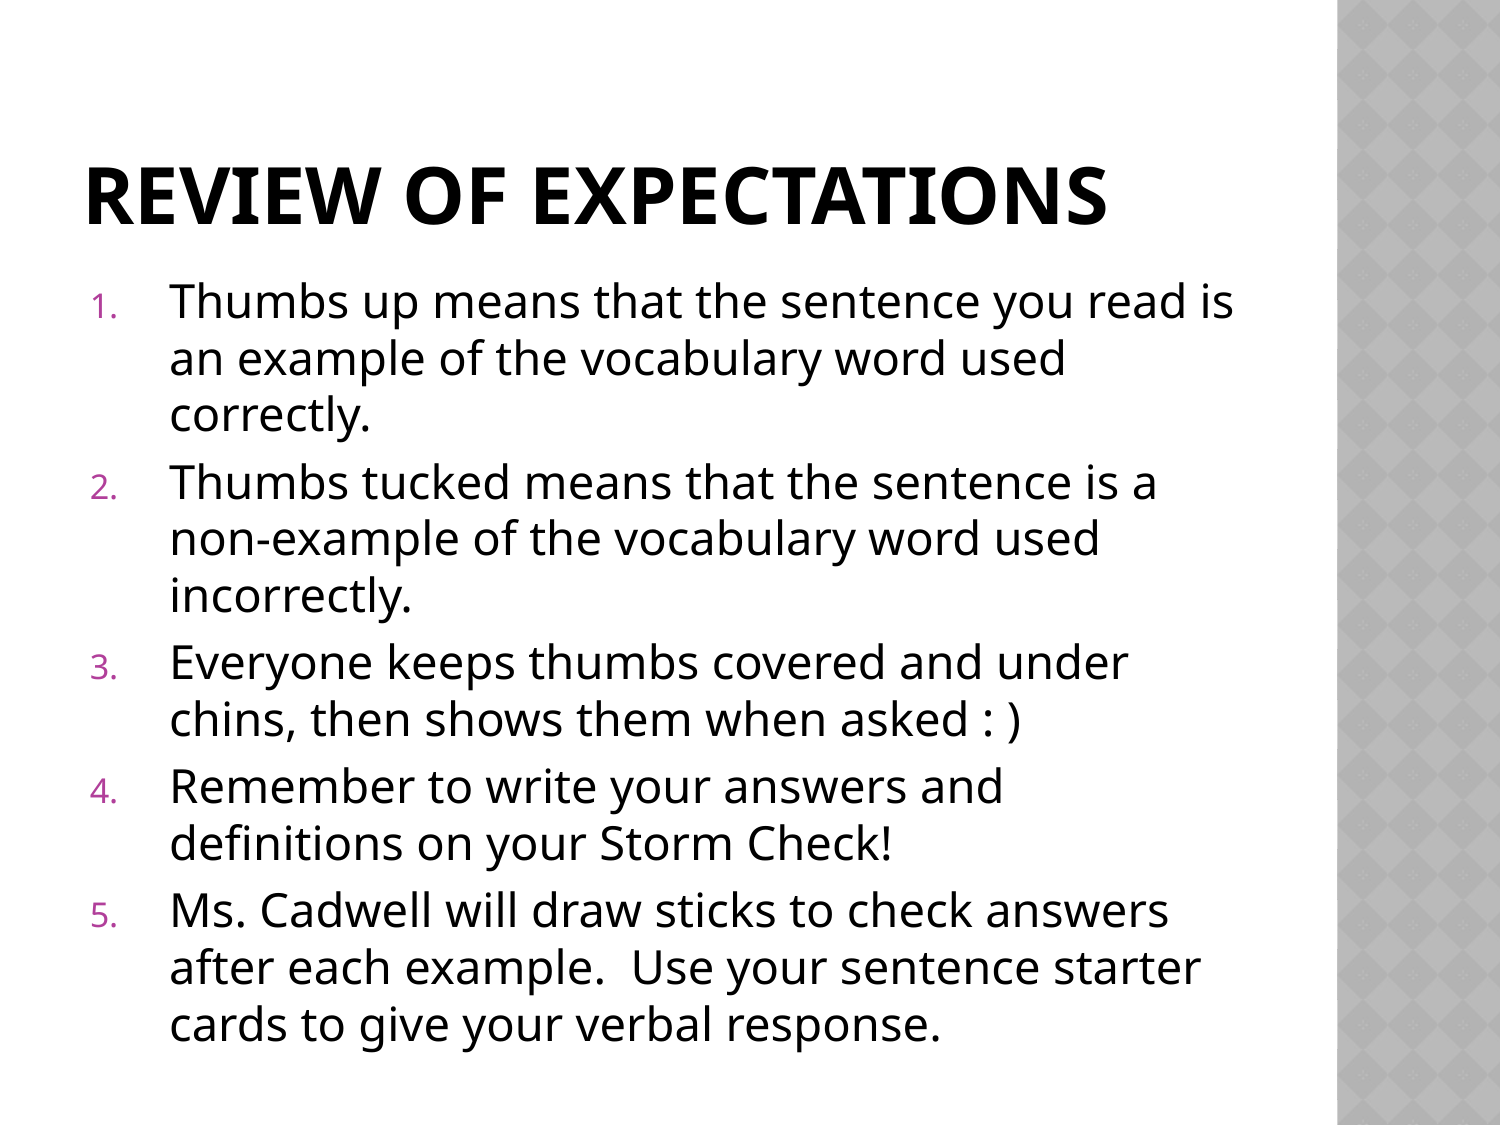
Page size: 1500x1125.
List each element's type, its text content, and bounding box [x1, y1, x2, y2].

list Thumbs up means that the sentence you read is an example of the vocabulary word used correctly. Thumbs tucked means that the sentence is a non-example of the vocabulary word used incorrectly. Everyone keeps thumbs covered and under chins, then shows them when asked : ) Remember to write your answers and definitions on your Storm Check! Ms. Cadwell will draw sticks to check answers after each example. Use your sentence starter cards to give your verbal response. [75, 264, 1263, 1059]
title Review of Expectations [75, 52, 1263, 240]
